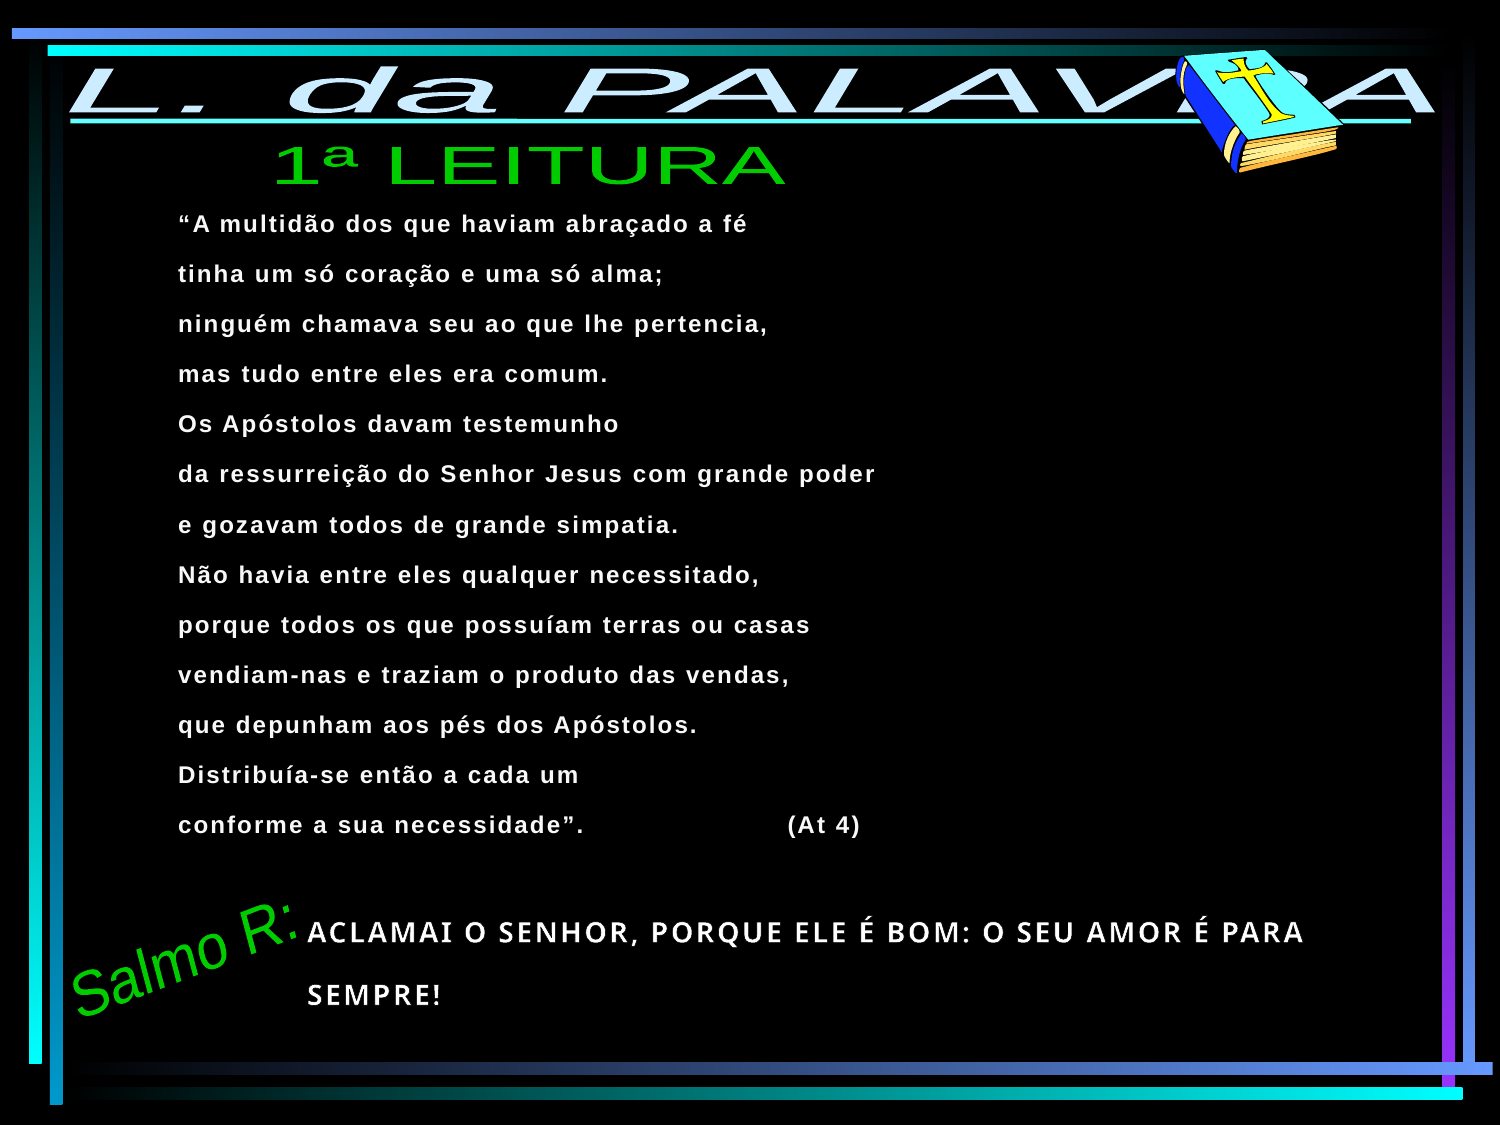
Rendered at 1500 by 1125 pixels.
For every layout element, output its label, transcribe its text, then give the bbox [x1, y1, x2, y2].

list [1174, 46, 1350, 178]
text_box “A multidão dos que haviam abraçado a fé tinha um só coração e uma só alma; ninguém chamava seu ao que lhe pertencia, mas tudo entre eles era comum. Os Apóstolos davam testemunho da ressurreição do Senhor Jesus com grande poder e gozavam todos de grande simpatia. Não havia entre eles qualquer necessitado, porque todos os que possuíam terras ou casas vendiam-nas e traziam o produto das vendas, que depunham aos pés dos Apóstolos. Distribuía-se então a cada um conforme a sua necessidade”. (At 4) [163, 196, 1353, 862]
text_box Aclamai O SENHOR, porque Ele é bom: o seu amor é para sempre! [292, 897, 1436, 1038]
